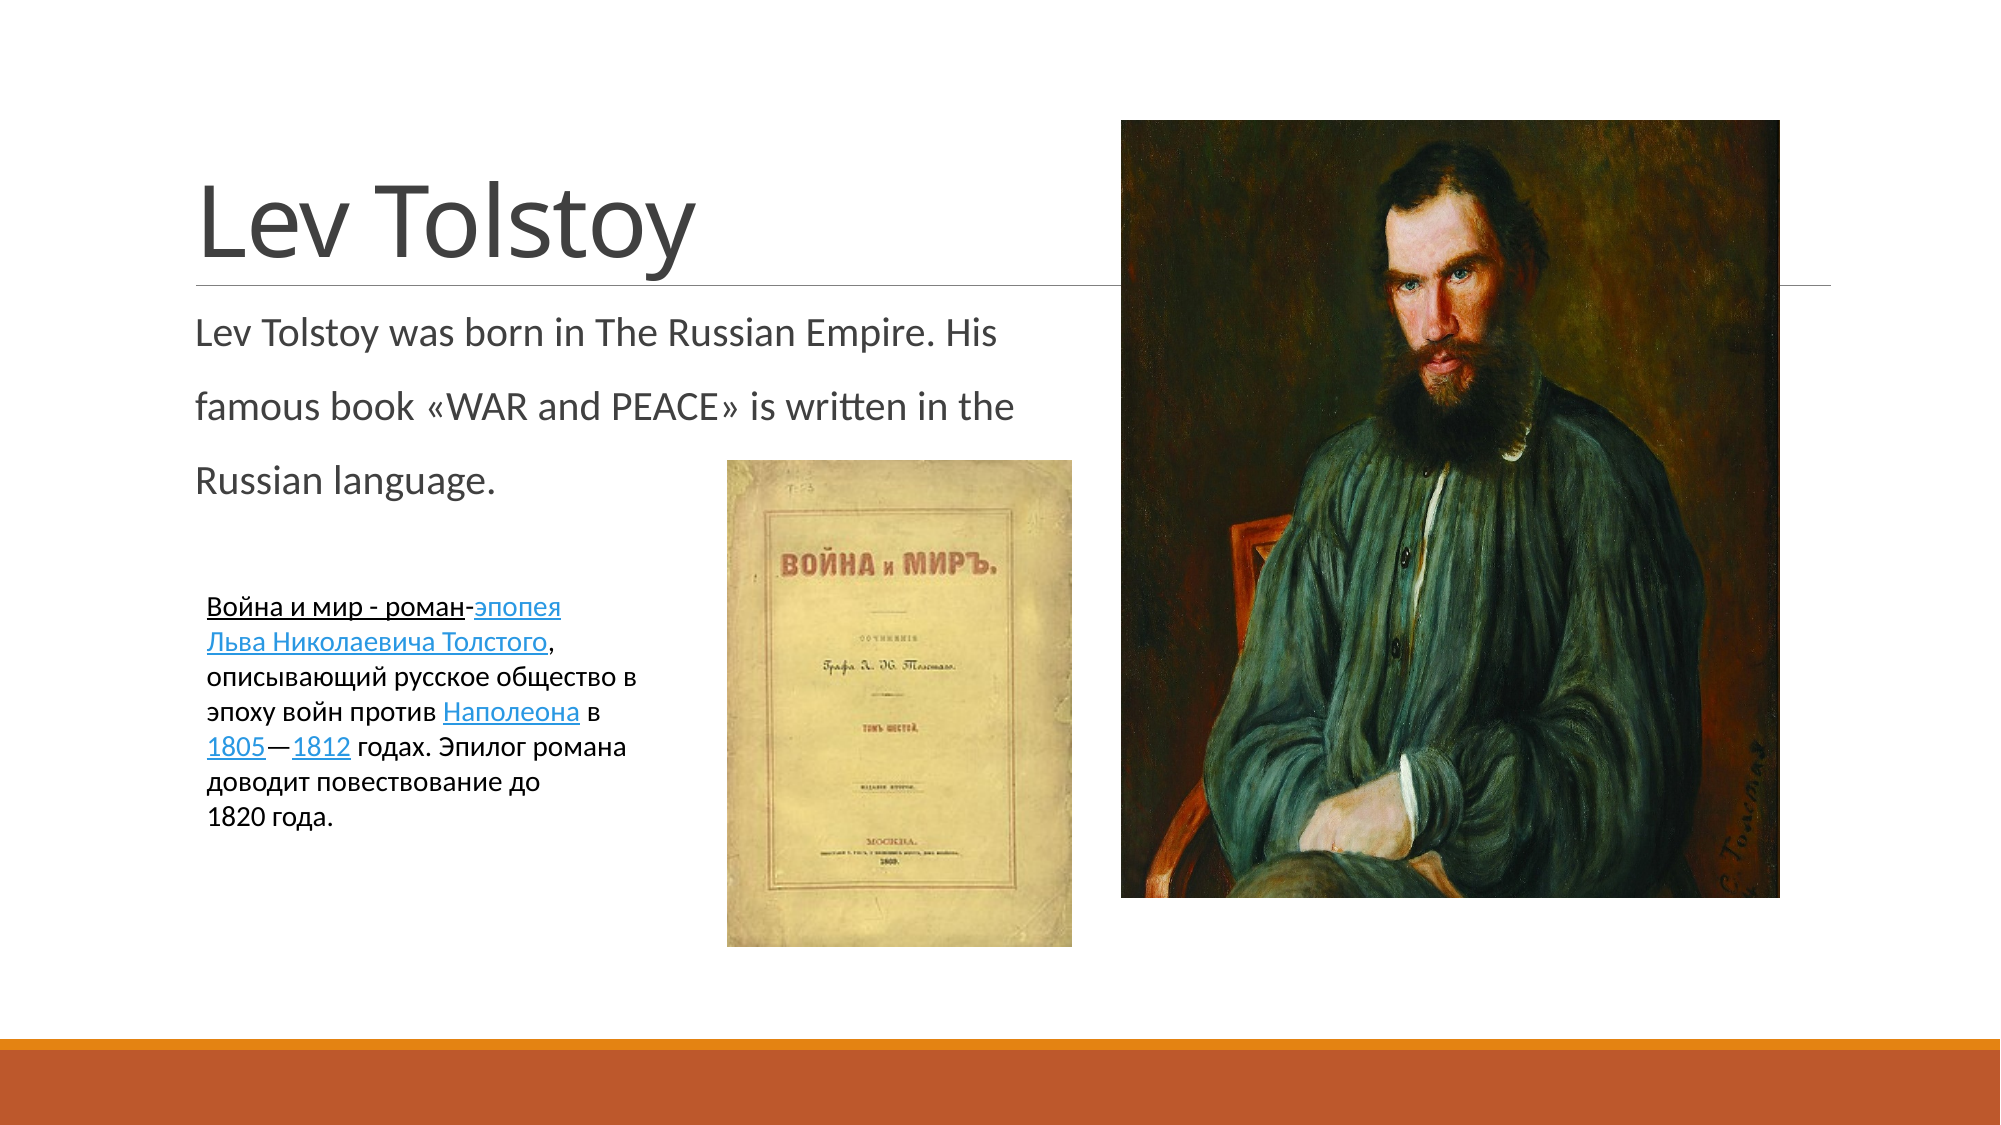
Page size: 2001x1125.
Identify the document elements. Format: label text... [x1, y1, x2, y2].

title Lev Tolstoy [180, 47, 1830, 285]
text_box Война и мир - роман-эпопея Льва Николаевича Толстого, описывающий русское общество в эпоху войн против Наполеона в 1805—1812 годах. Эпилог романа доводит повествование до 1820 года. [191, 579, 654, 840]
picture [727, 460, 1072, 948]
picture [1121, 119, 1781, 898]
list Lev Tolstoy was born in The Russian Empire. His famous book «WAR and PEACE» is written in the Russian language. [180, 302, 1830, 963]
